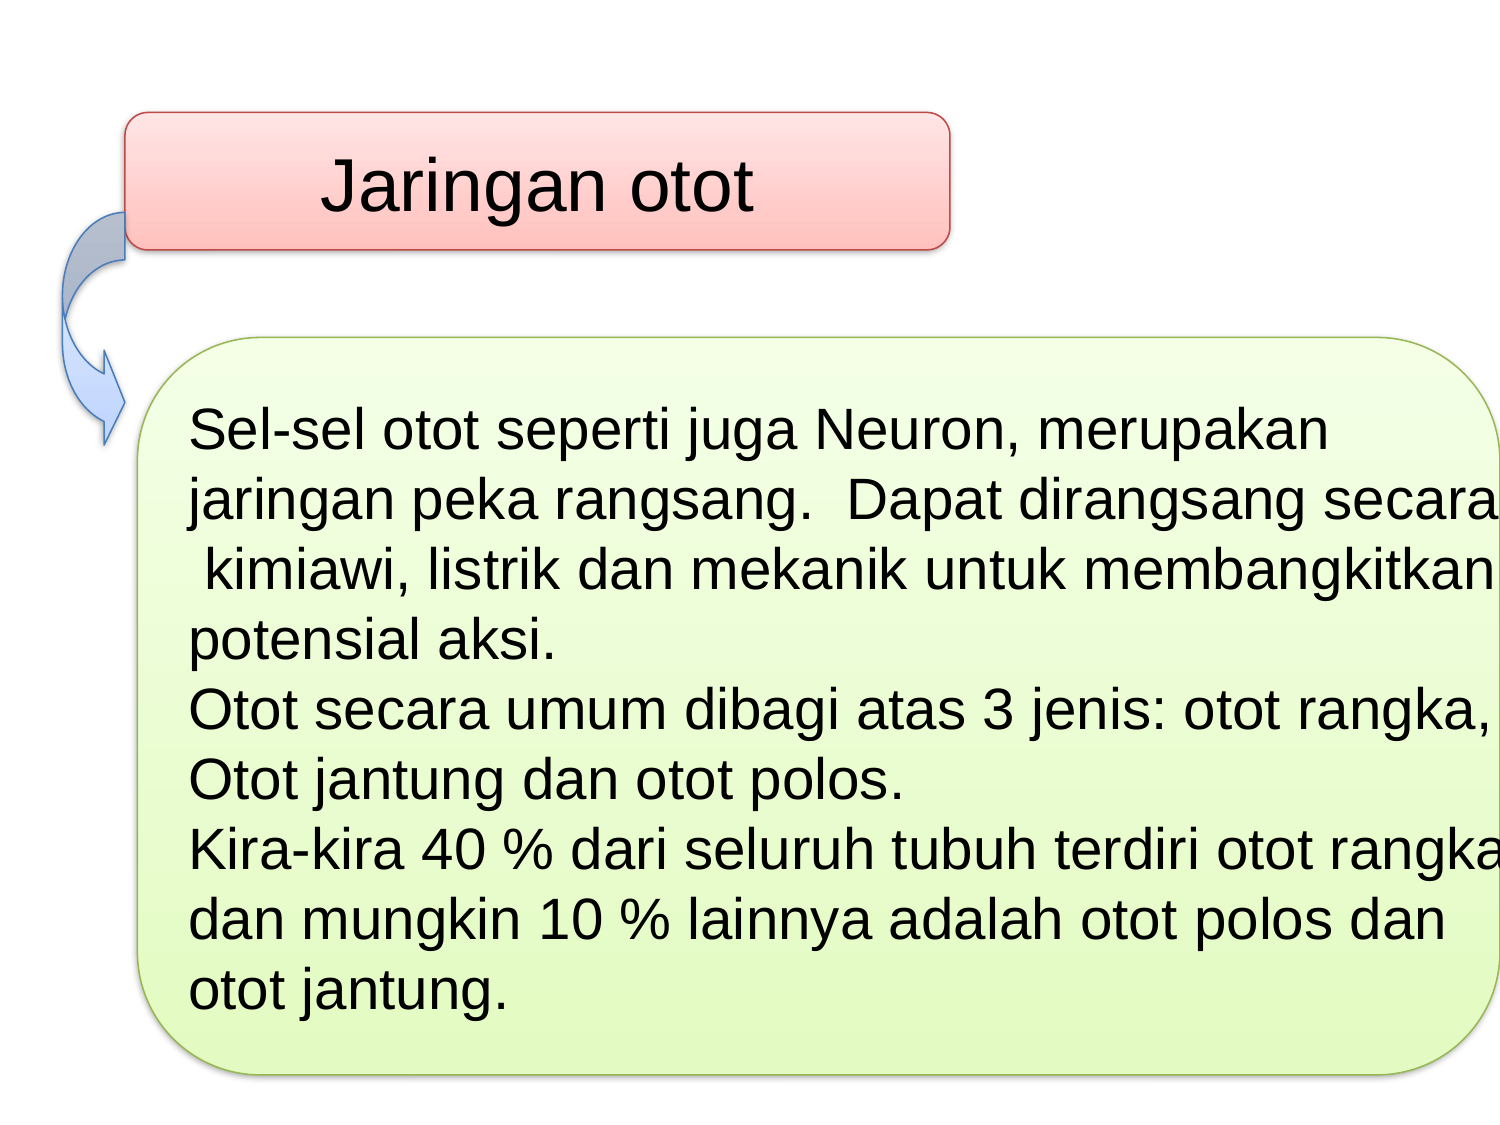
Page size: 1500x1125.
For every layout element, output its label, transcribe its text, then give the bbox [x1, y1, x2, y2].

text_box Sel-sel otot seperti juga Neuron, merupakan jaringan peka rangsang. Dapat dirangsang secara kimiawi, listrik dan mekanik untuk membangkitkan potensial aksi. Otot secara umum dibagi atas 3 jenis: otot rangka, Otot jantung dan otot polos. Kira-kira 40 % dari seluruh tubuh terdiri otot rangka, dan mungkin 10 % lainnya adalah otot polos dan otot jantung. [136, 336, 1500, 1076]
text_box [61, 211, 126, 446]
text_box Jaringan otot [124, 111, 951, 251]
